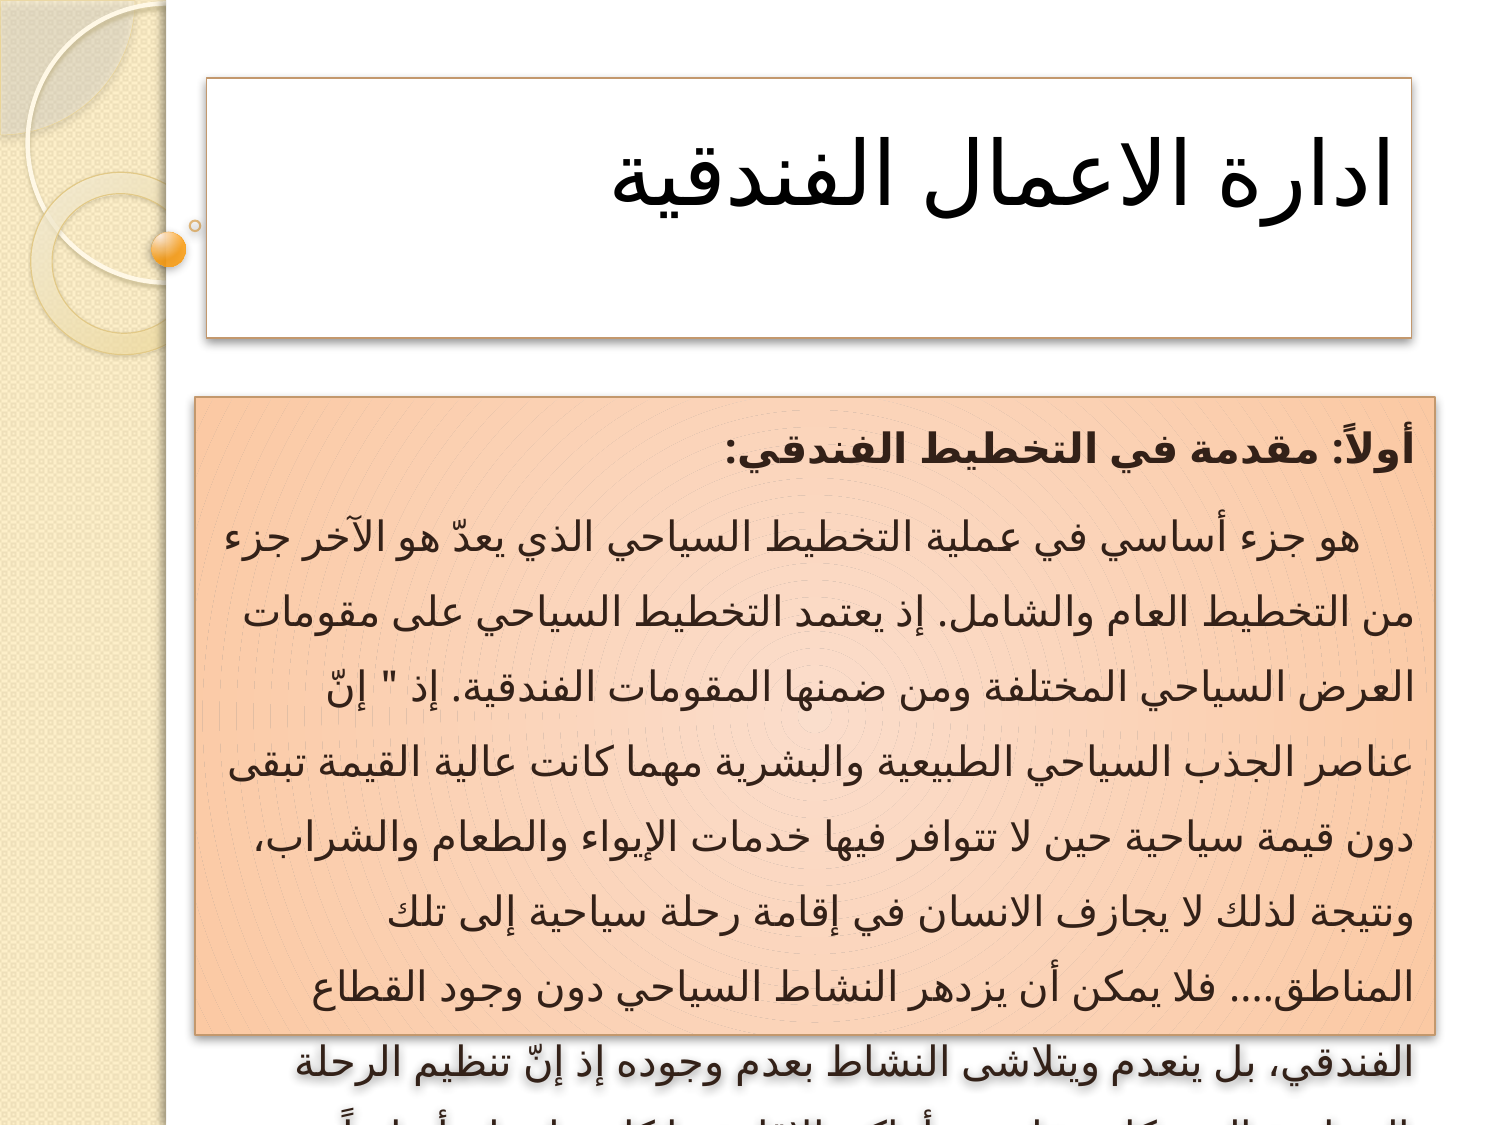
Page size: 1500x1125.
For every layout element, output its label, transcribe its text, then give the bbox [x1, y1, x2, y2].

title ادارة الاعمال الفندقية [206, 77, 1412, 339]
subtitle أولاً: مقدمة في التخطيط الفندقي: هو جزء أساسي في عملية التخطيط السياحي الذي يعدّ هو الآخر جزء من التخطيط العام والشامل. إذ يعتمد التخطيط السياحي على مقومات العرض السياحي المختلفة ومن ضمنها المقومات الفندقية. إذ " إنّ عناصر الجذب السياحي الطبيعية والبشرية مهما كانت عالية القيمة تبقى دون قيمة سياحية حين لا تتوافر فيها خدمات الإيواء والطعام والشراب، ونتيجة لذلك لا يجازف الانسان في إقامة رحلة سياحية إلى تلك المناطق.... فلا يمكن أن يزدهر النشاط السياحي دون وجود القطاع الفندقي، بل ينعدم ويتلاشى النشاط بعدم وجوده إذ إنّ تنظيم الرحلة السياحية إلى مكان يخلو من أماكن الإقامة ما كانت لتنظم أساساً [194, 396, 1436, 1036]
